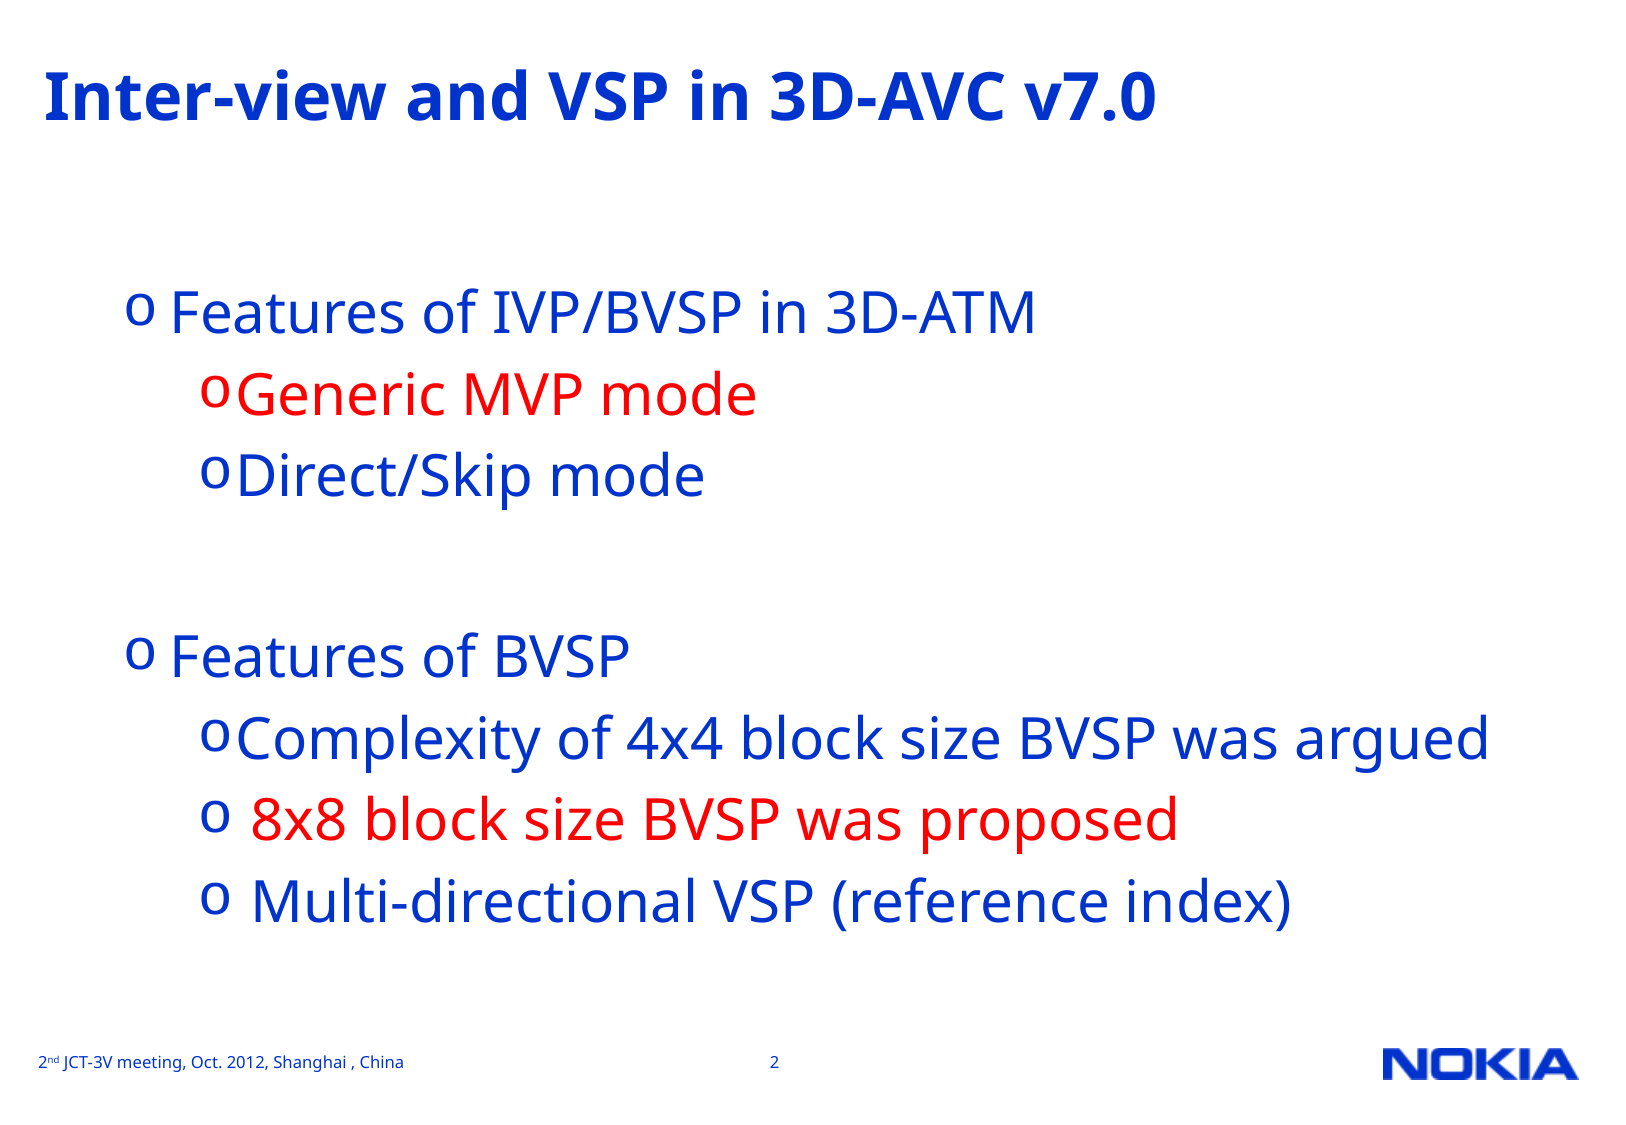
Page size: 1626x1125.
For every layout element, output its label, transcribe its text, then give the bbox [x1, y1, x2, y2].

list Features of IVP/BVSP in 3D-ATM Generic MVP mode Direct/Skip mode Features of BVSP Complexity of 4x4 block size BVSP was argued 8x8 block size BVSP was proposed Multi-directional VSP (reference index) [32, 196, 1598, 1001]
title Inter-view and VSP in 3D-AVC v7.0 [29, 1, 1493, 188]
picture [1383, 1048, 1579, 1080]
